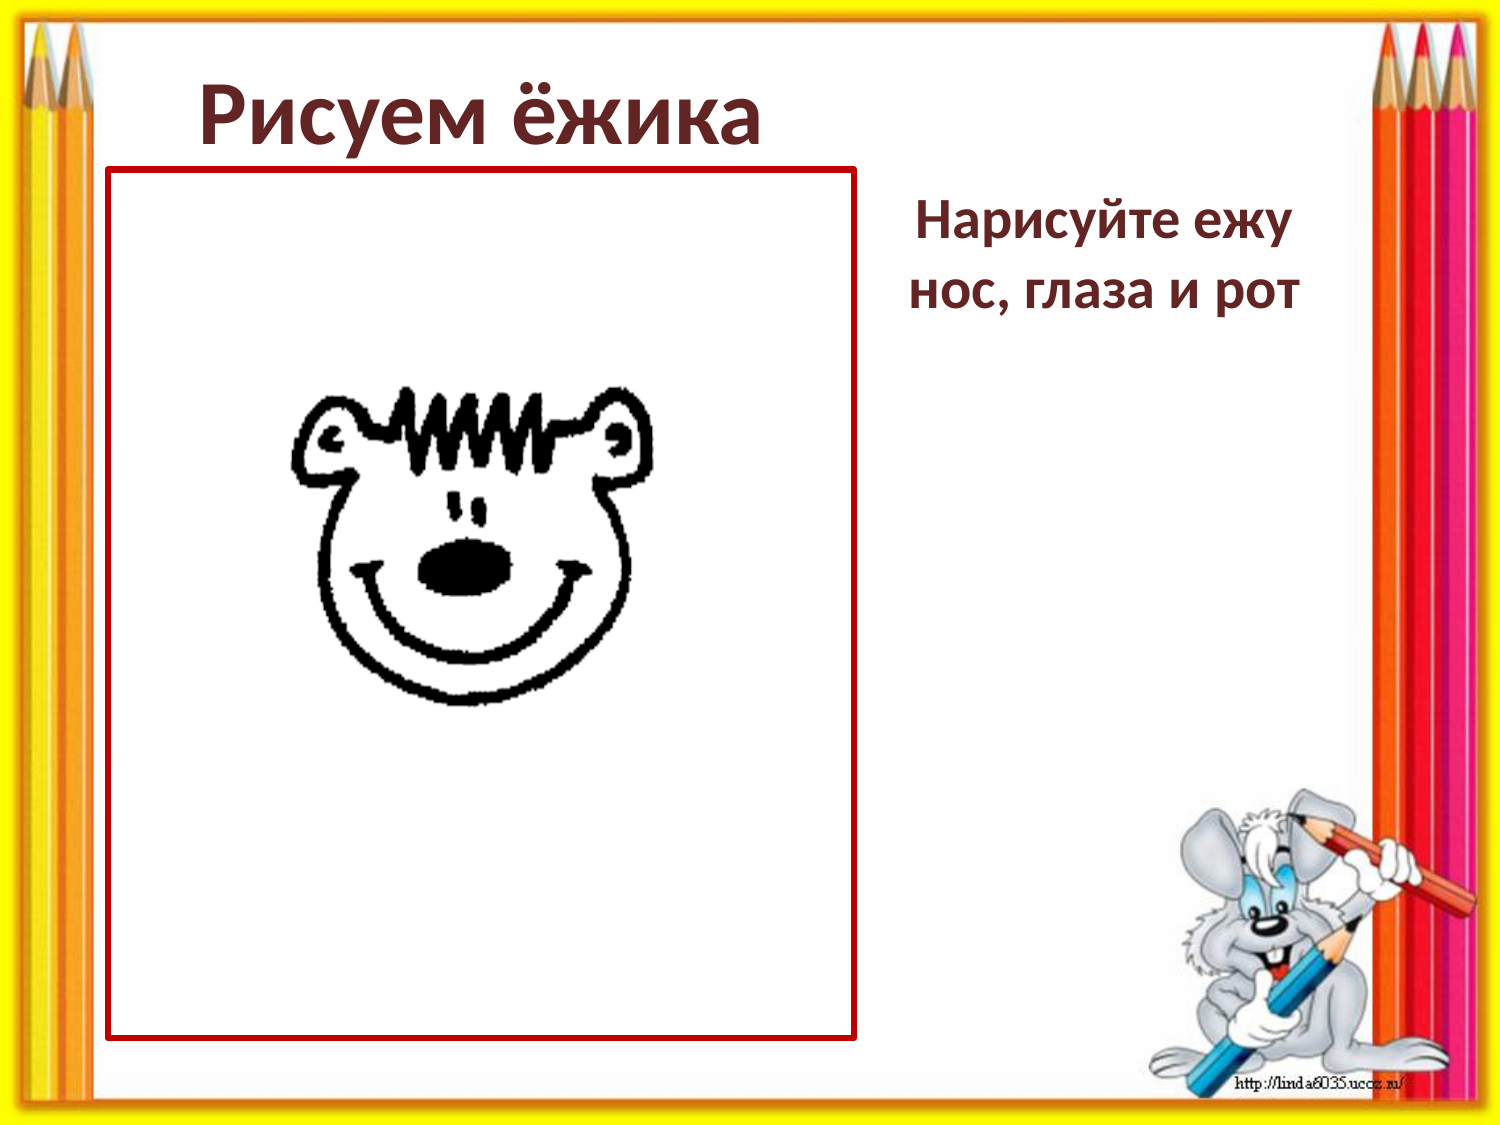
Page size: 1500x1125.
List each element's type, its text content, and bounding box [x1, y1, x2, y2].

picture [0, 0, 1500, 1125]
text_box Рисуем ёжика [112, 42, 851, 172]
title Нарисуйте ежу нос, глаза и рот [868, 172, 1341, 764]
